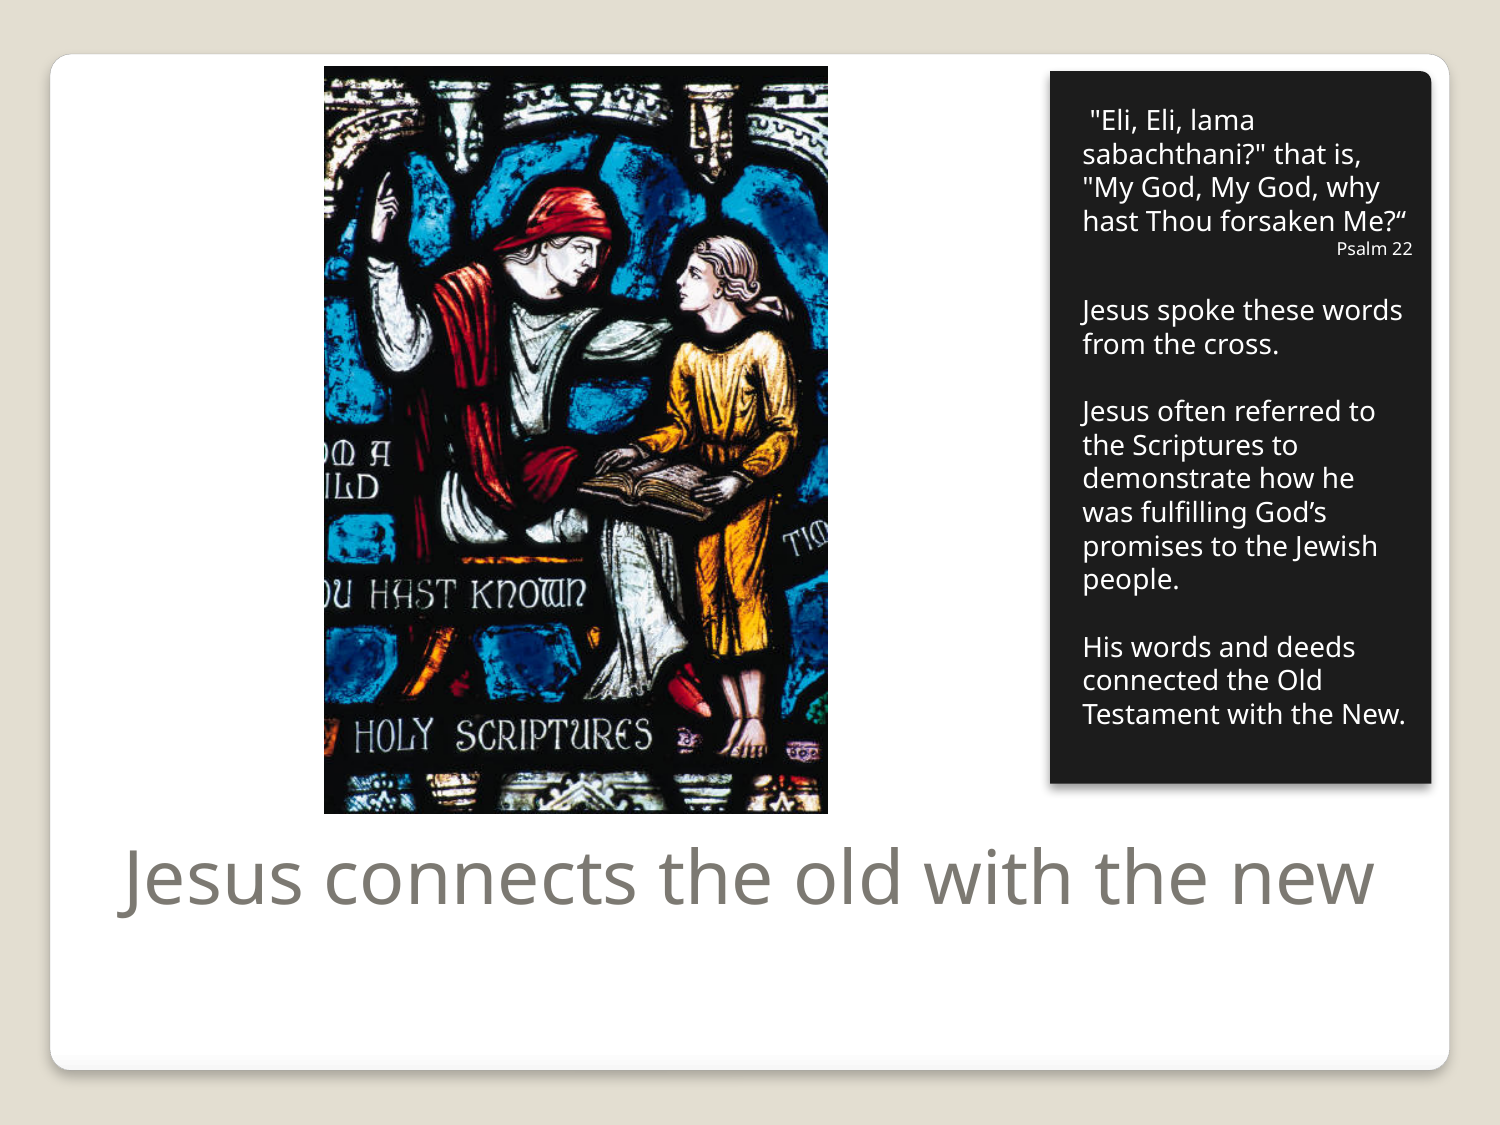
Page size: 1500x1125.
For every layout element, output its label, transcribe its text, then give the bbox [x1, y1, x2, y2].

picture [339, 404, 348, 413]
picture [818, 478, 828, 484]
picture [814, 272, 825, 280]
picture [324, 312, 336, 357]
picture [324, 66, 828, 814]
picture [824, 278, 828, 289]
list "Eli, Eli, lama sabachthani?" that is, "My God, My God, why hast Thou forsaken Me?“ Psalm 22 Jesus spoke these words from the cross. Jesus often referred to the Scriptures to demonstrate how he was fulfilling God’s promises to the Jewish people. His words and deeds connected the Old Testament with the New. [1060, 87, 1428, 779]
title Jesus connects the old with the new [75, 822, 1425, 995]
picture [362, 406, 371, 413]
picture [817, 304, 828, 309]
